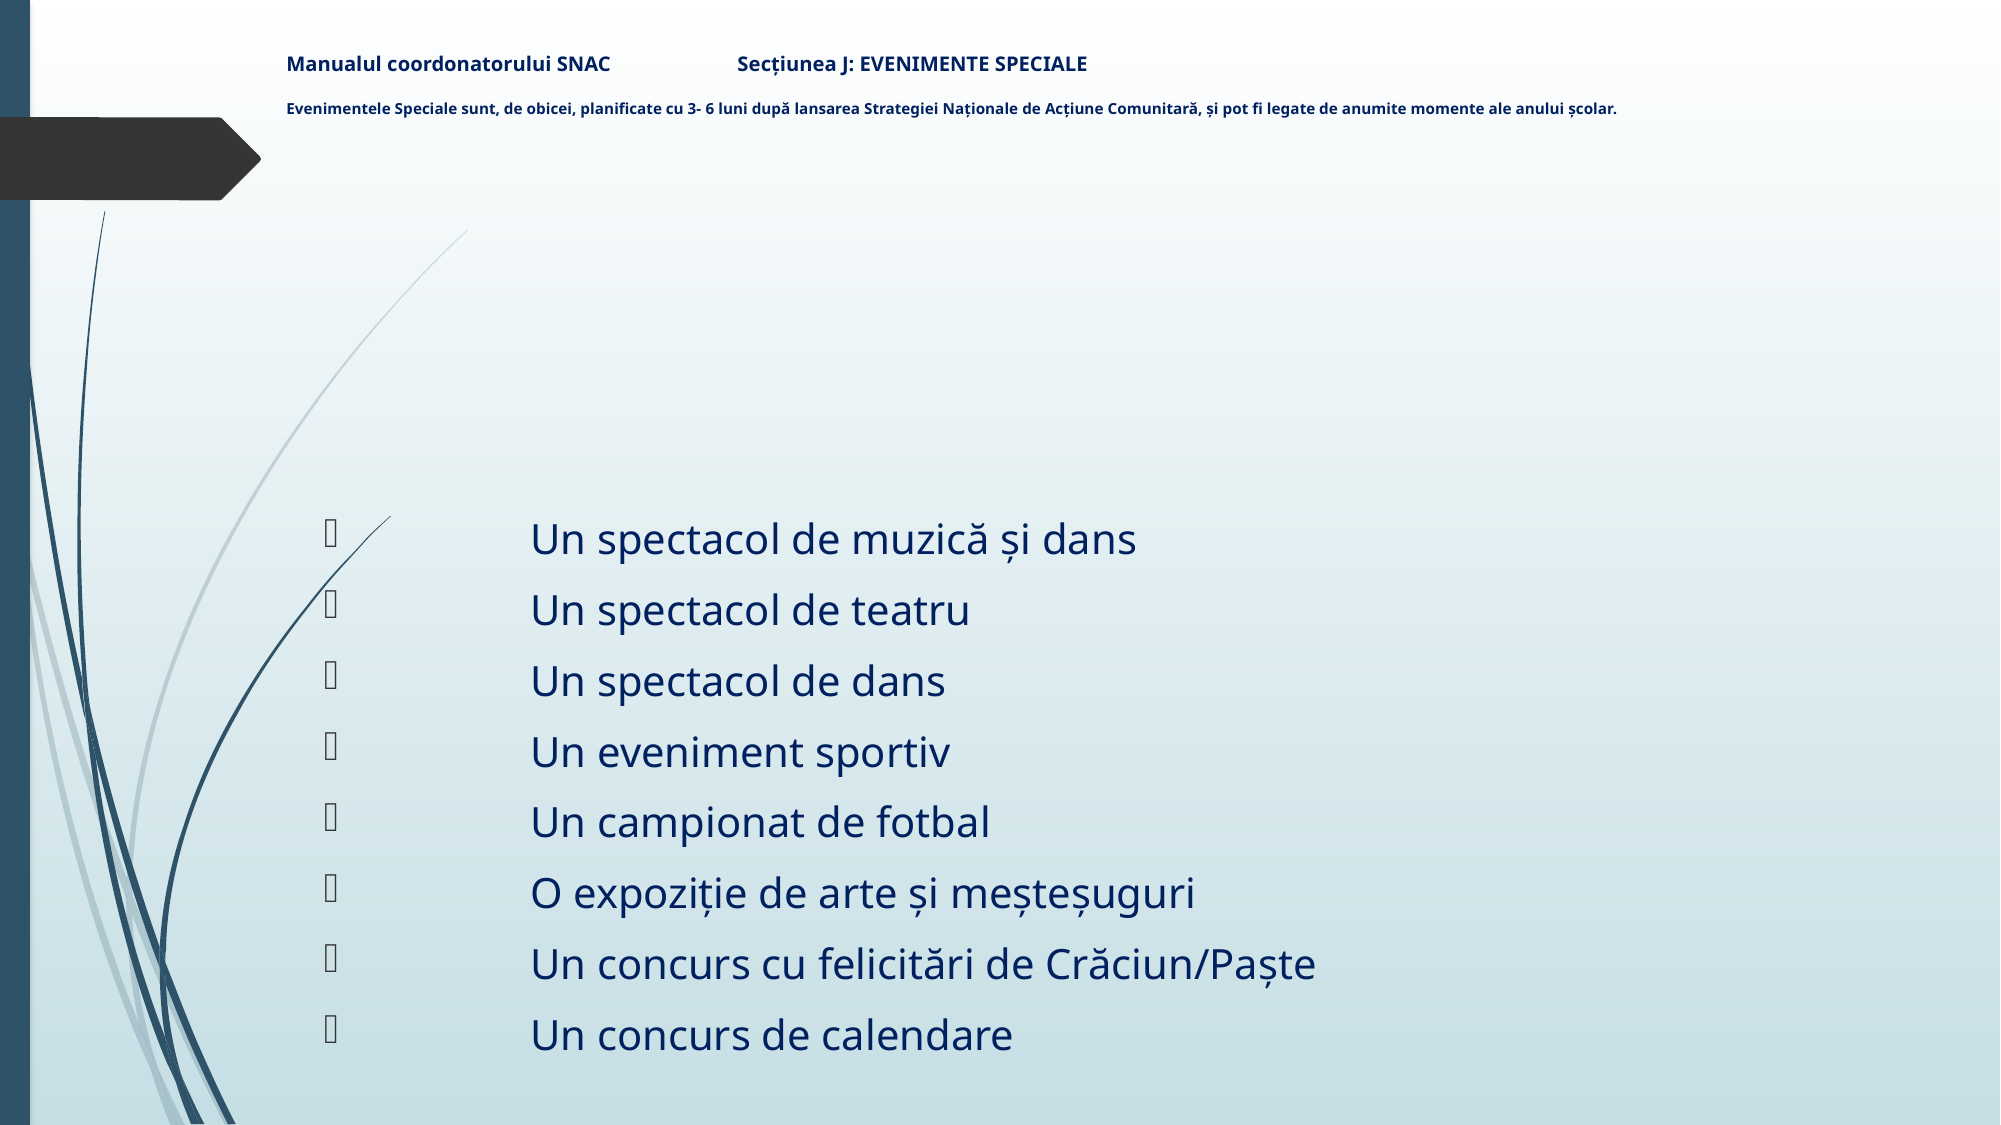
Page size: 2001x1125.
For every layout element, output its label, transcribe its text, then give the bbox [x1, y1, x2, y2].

text_box Un spectacol de muzică și dans Un spectacol de teatru Un spectacol de dans Un eveniment sportiv Un campionat de fotbal O expoziție de arte și meșteșuguri Un concurs cu felicitări de Crăciun/Paște Un concurs de calendare [308, 505, 1772, 1125]
title Manualul coordonatorului SNAC Secțiunea J: EVENIMENTE SPECIALE Evenimentele Speciale sunt, de obicei, planificate cu 3- 6 luni după lansarea Strategiei Naționale de Acțiune Comunitară, și pot fi legate de anumite momente ale anului școlar. [271, 43, 1949, 245]
